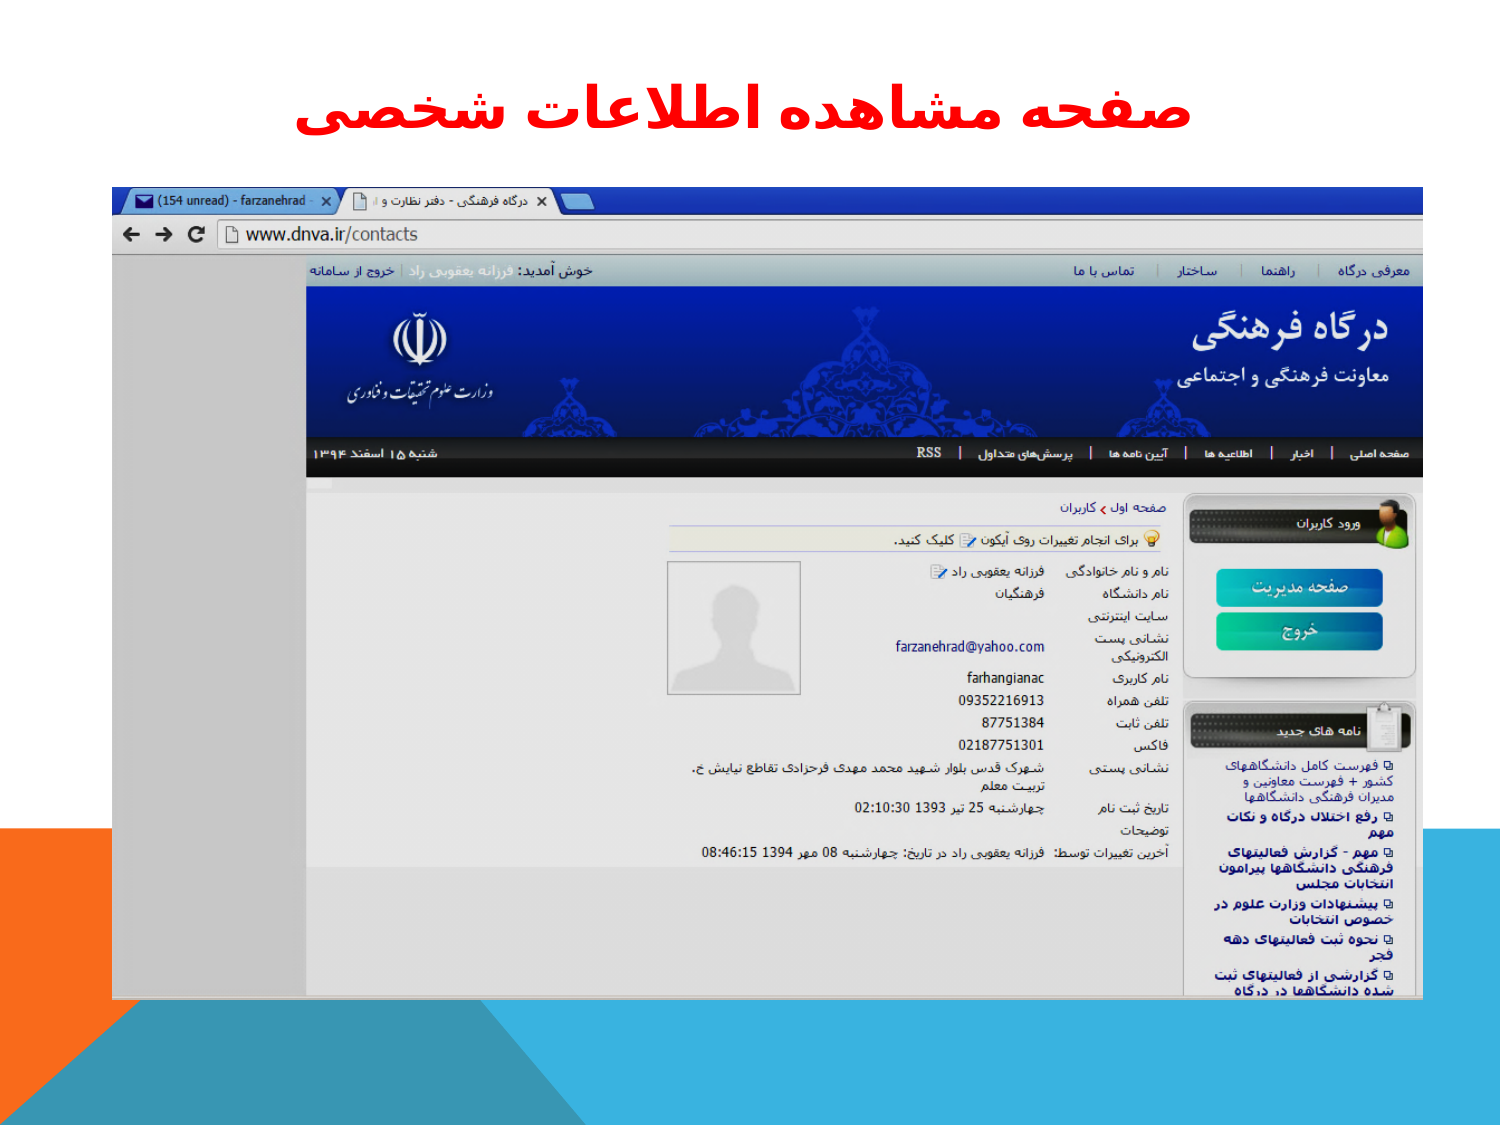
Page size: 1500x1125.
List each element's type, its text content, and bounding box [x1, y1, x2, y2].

title صفحه مشاهده اطلاعات شخصی [135, 60, 1369, 150]
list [112, 187, 1423, 1001]
